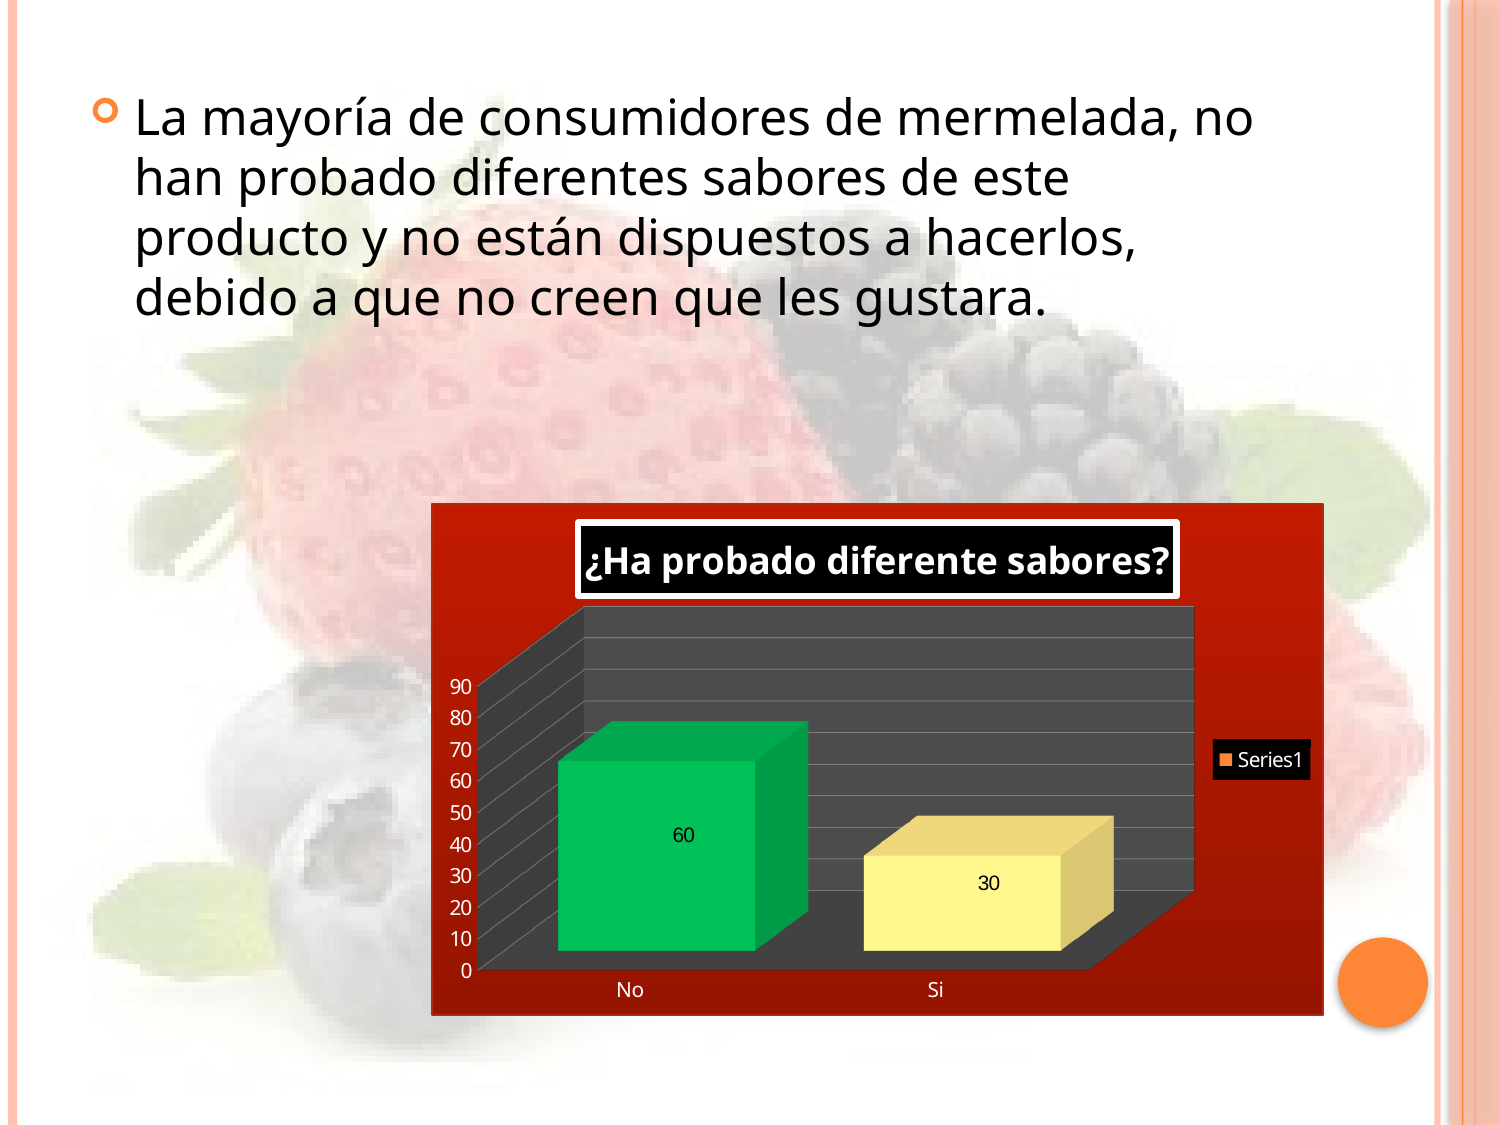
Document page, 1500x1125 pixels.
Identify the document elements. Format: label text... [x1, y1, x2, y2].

list La mayoría de consumidores de mermelada, no han probado diferentes sabores de este producto y no están dispuestos a hacerlos, debido a que no creen que les gustara. [75, 78, 1300, 1062]
chart [430, 502, 1325, 1017]
